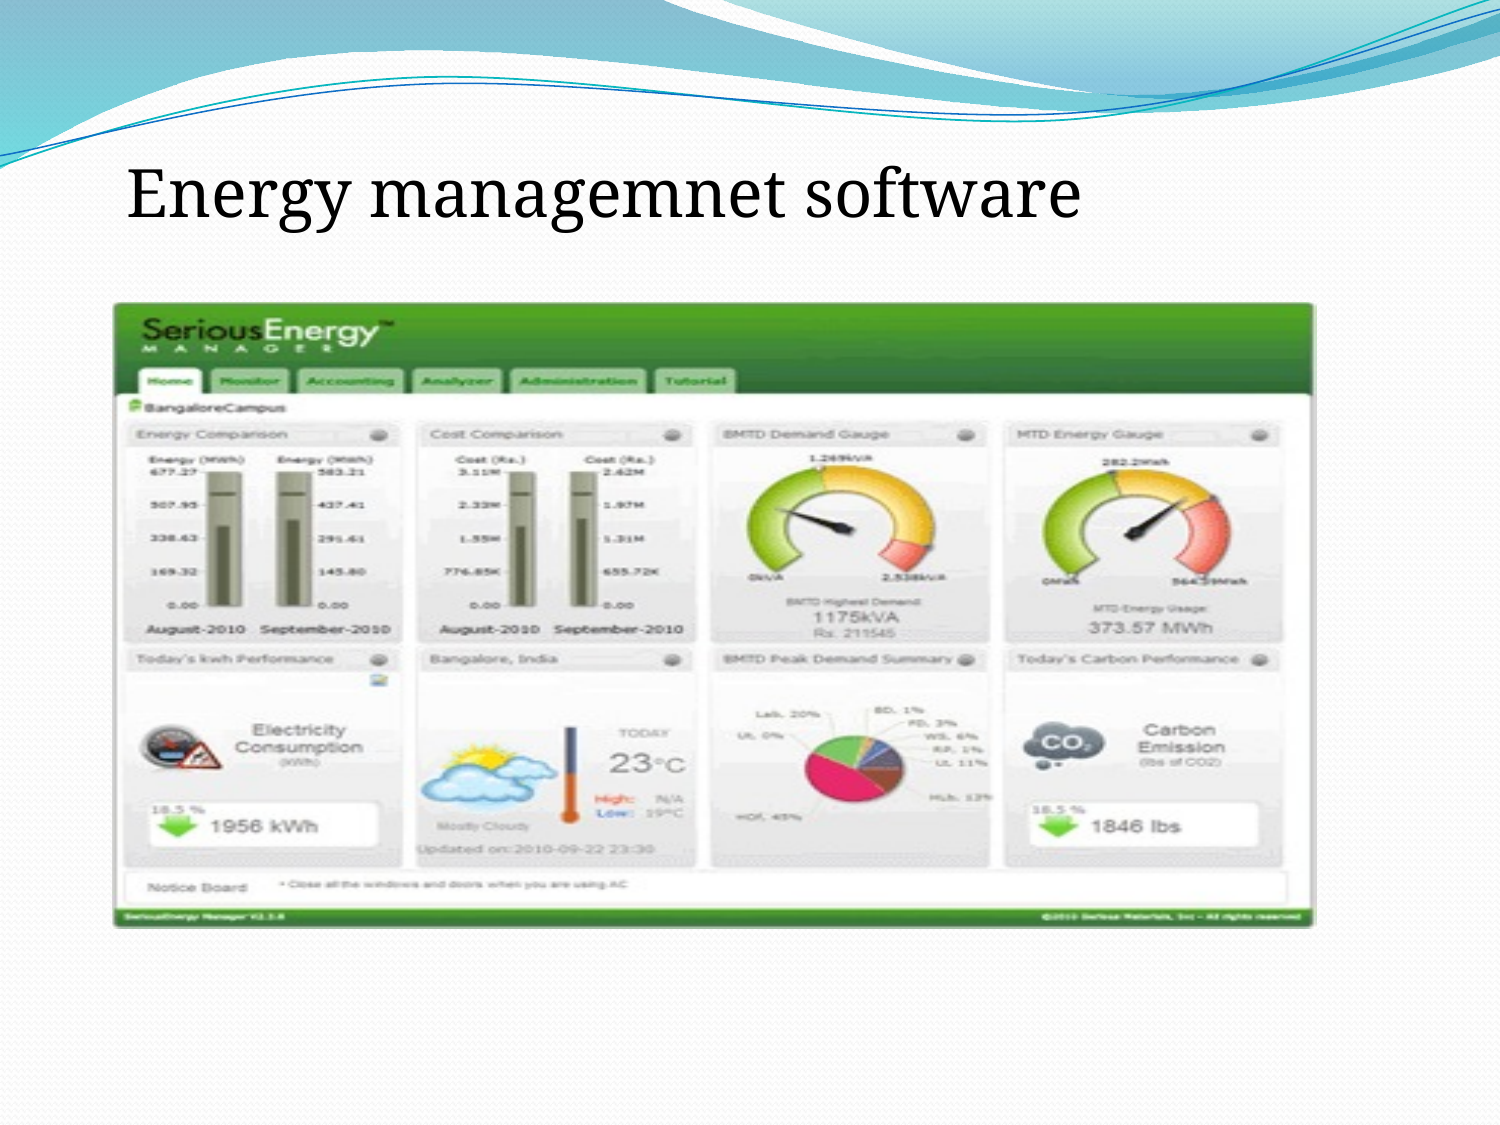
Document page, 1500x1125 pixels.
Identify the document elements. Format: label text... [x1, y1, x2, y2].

text_box Energy managemnet software [112, 143, 1317, 284]
picture [111, 302, 1318, 929]
